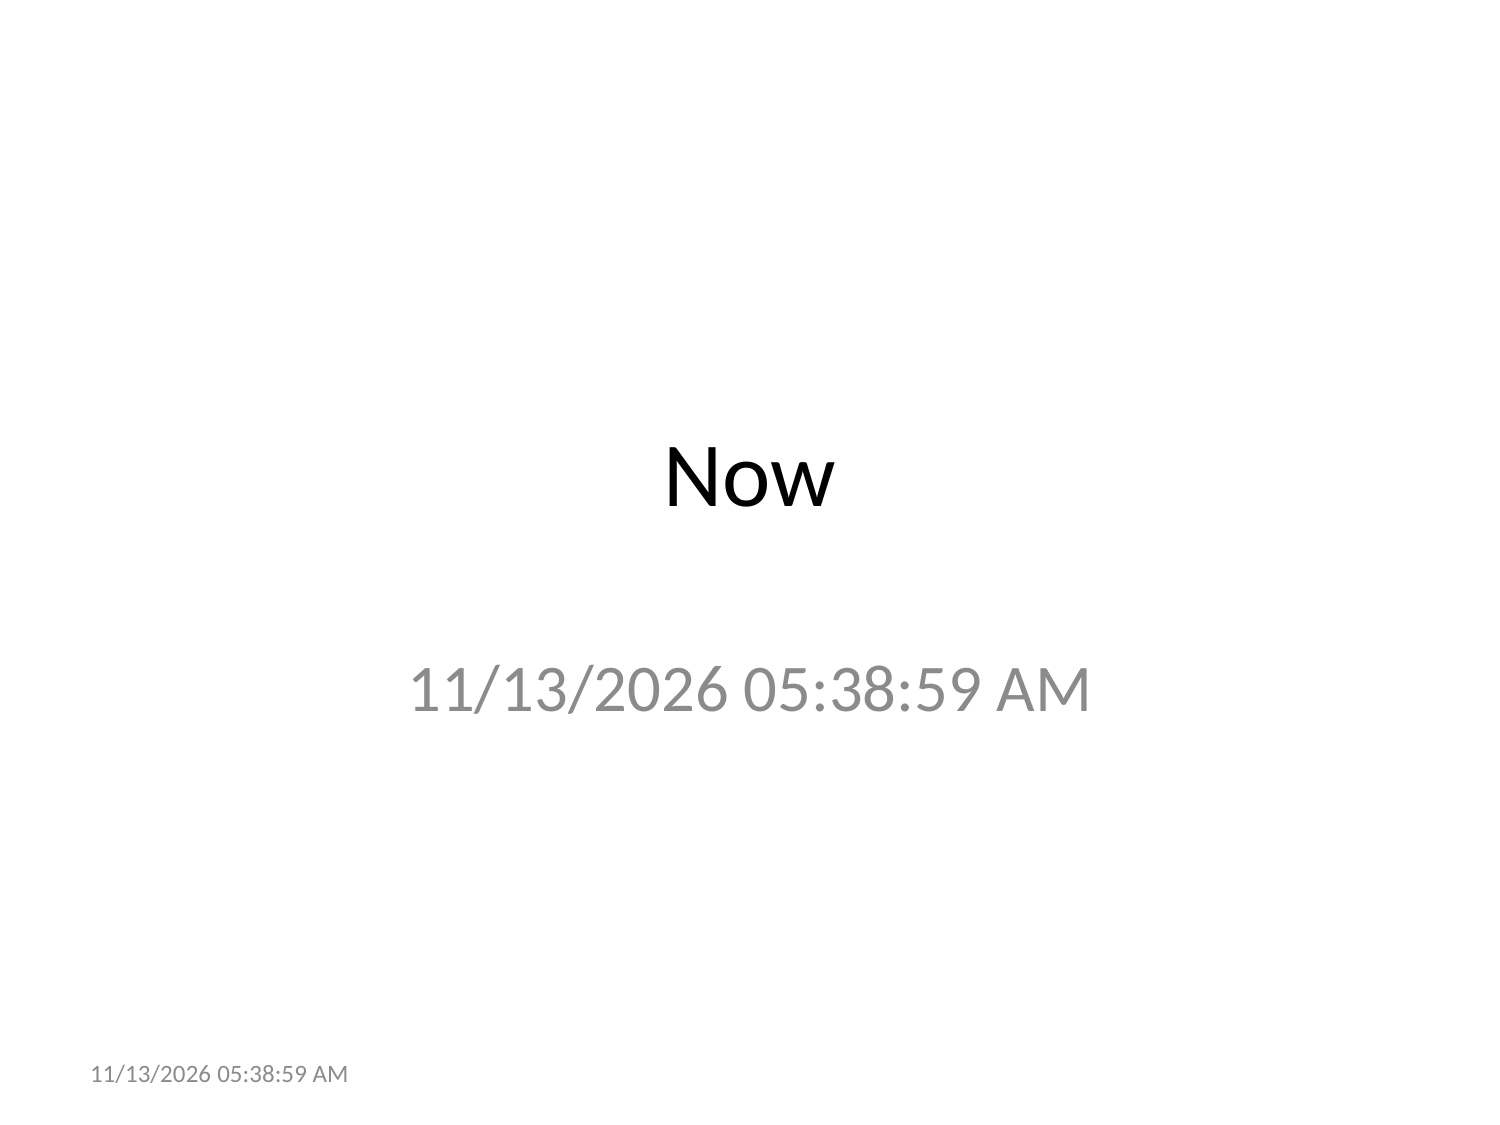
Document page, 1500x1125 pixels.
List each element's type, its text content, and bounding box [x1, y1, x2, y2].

title Now [112, 349, 1388, 591]
subtitle 2011-12-19 10:20:04 AM [225, 637, 1275, 925]
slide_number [75, 1042, 425, 1103]
